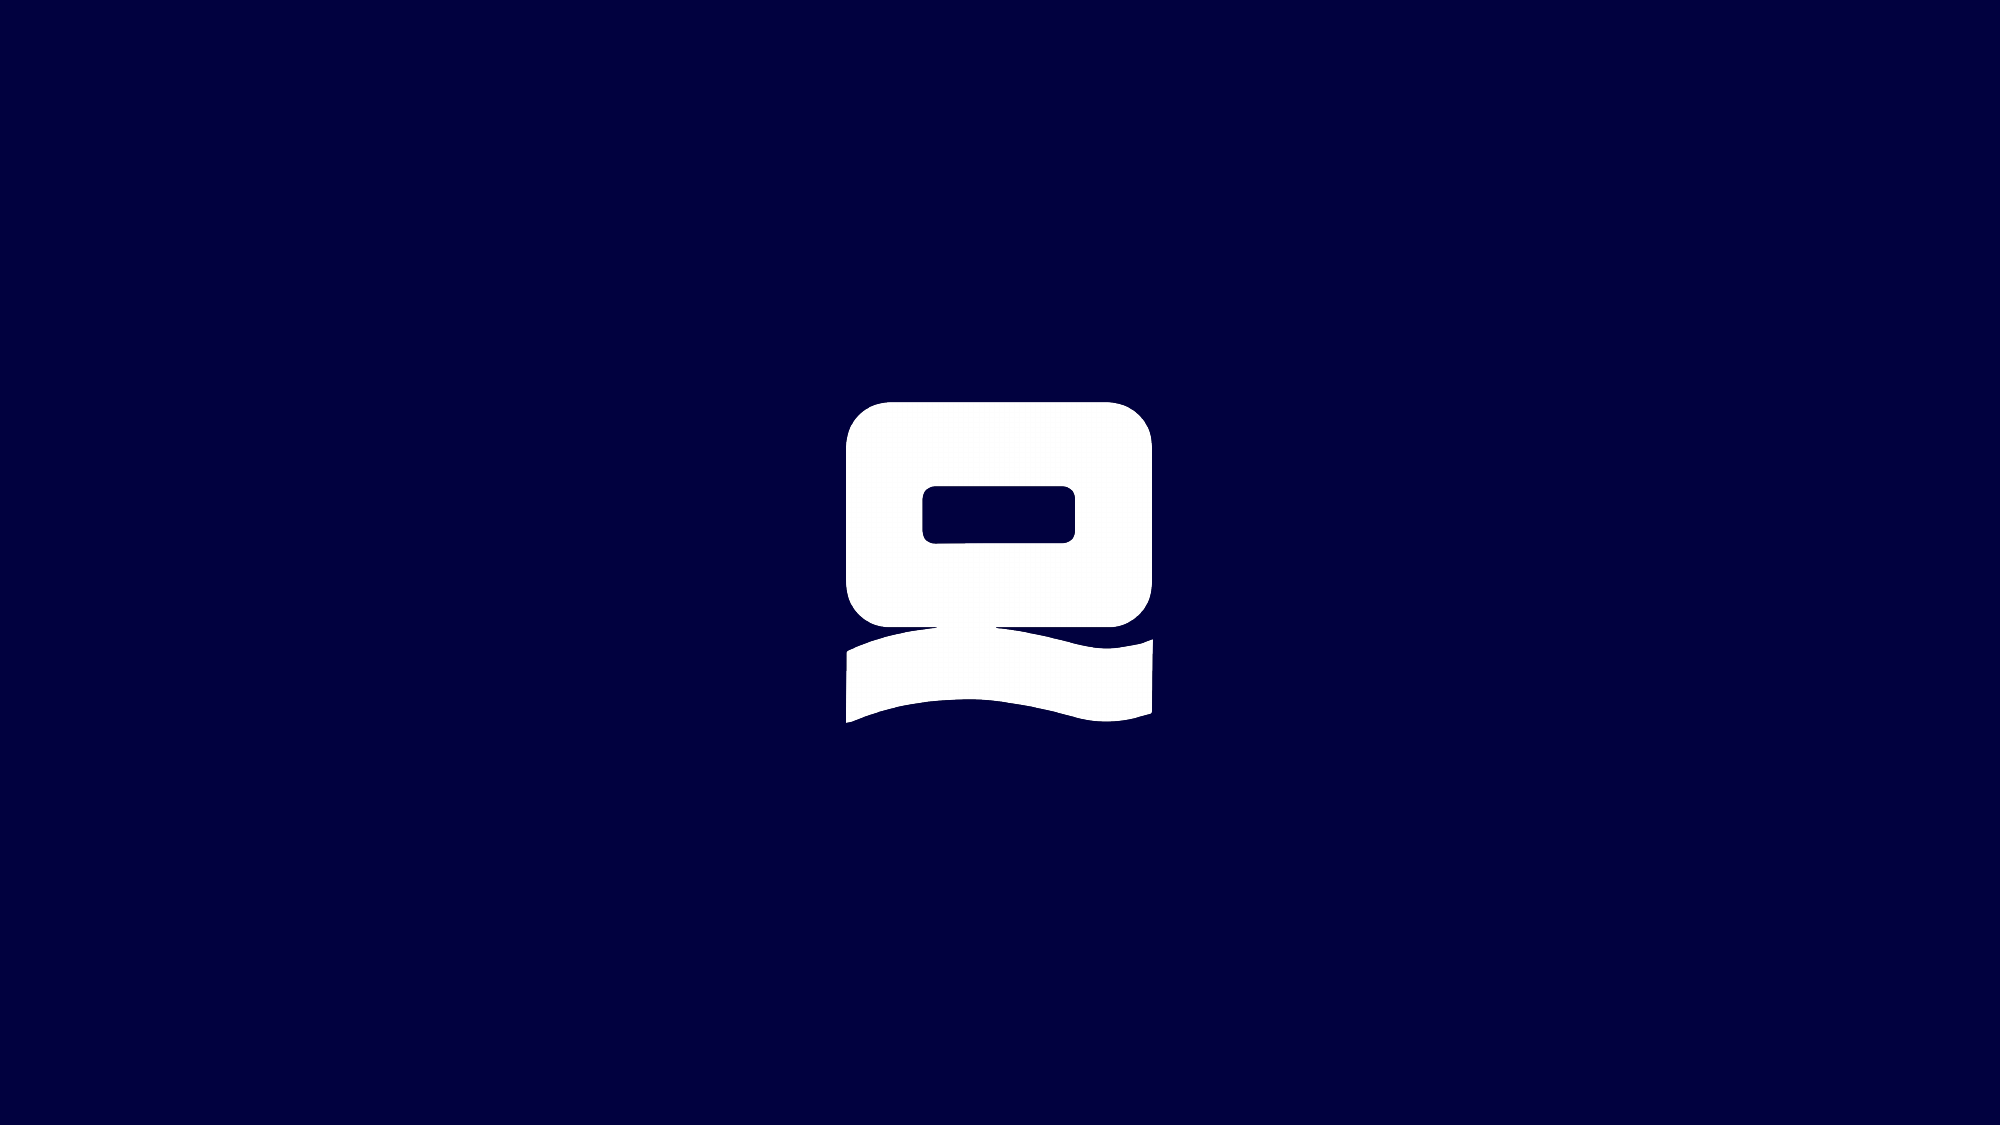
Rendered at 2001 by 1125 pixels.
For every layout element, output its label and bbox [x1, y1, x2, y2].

picture [846, 402, 1153, 723]
